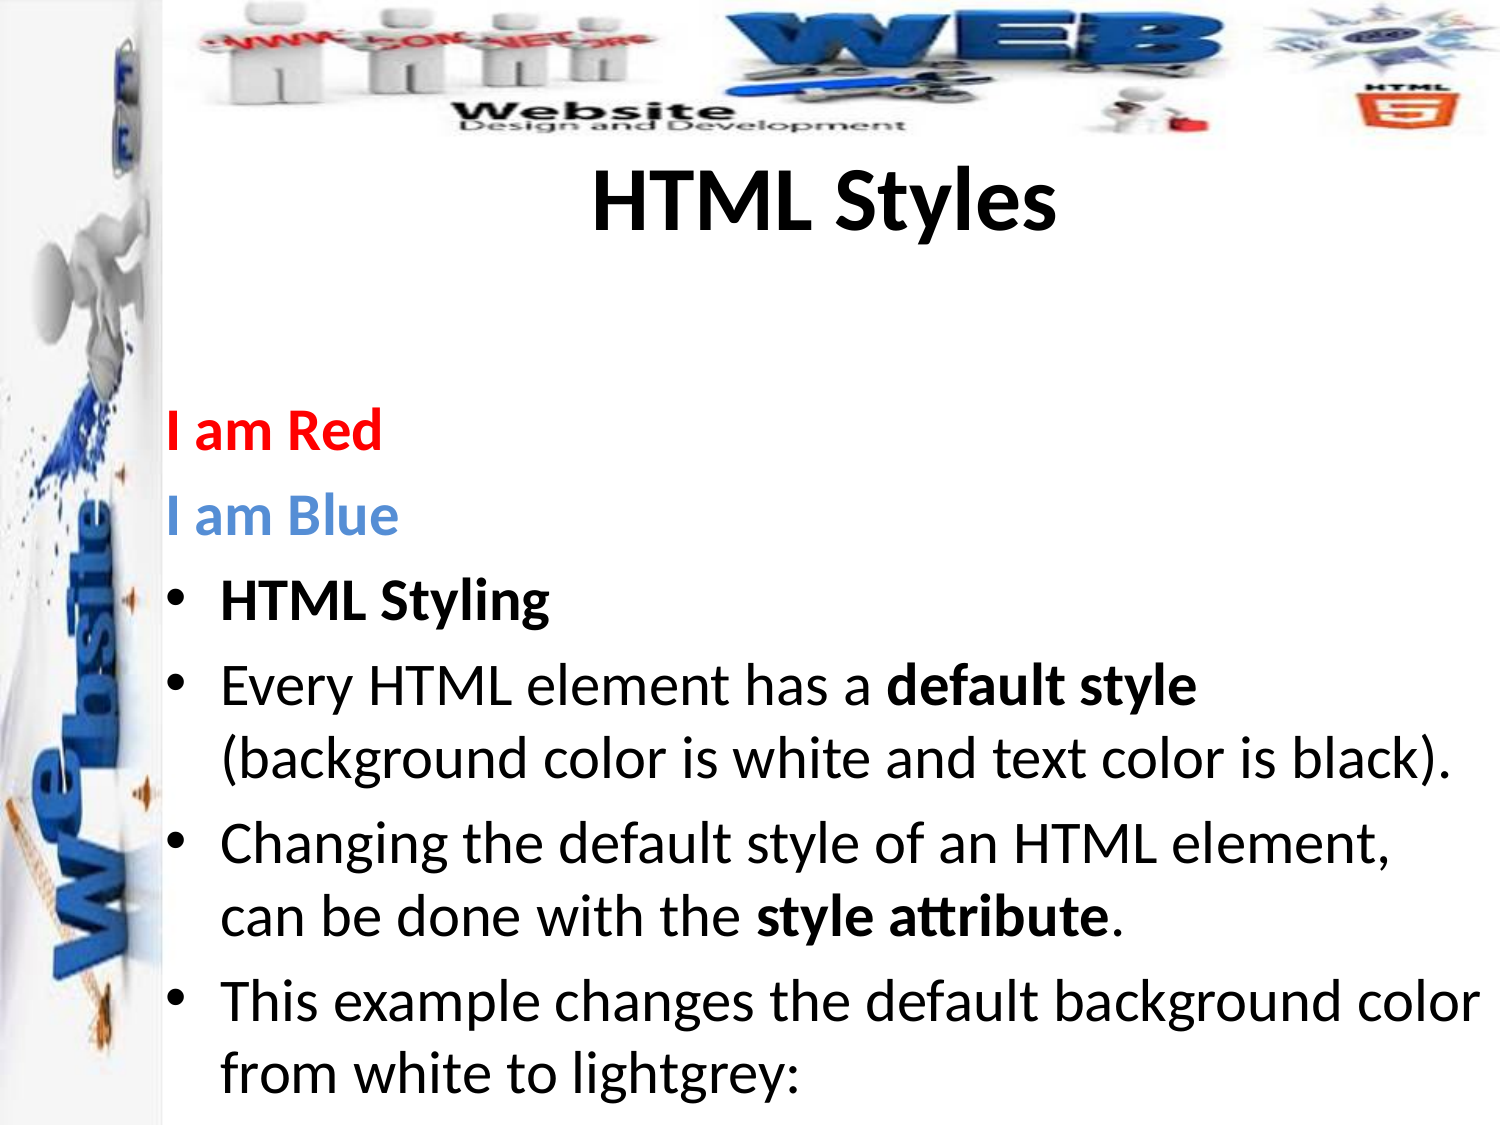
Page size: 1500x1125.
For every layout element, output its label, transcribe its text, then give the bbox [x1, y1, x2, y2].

list I am Red I am Blue HTML Styling Every HTML element has a default style (background color is white and text color is black). Changing the default style of an HTML element, can be done with the style attribute. This example changes the default background color from white to lightgrey: [150, 382, 1500, 1125]
picture [0, 0, 1500, 1125]
title HTML Styles [150, 99, 1500, 288]
